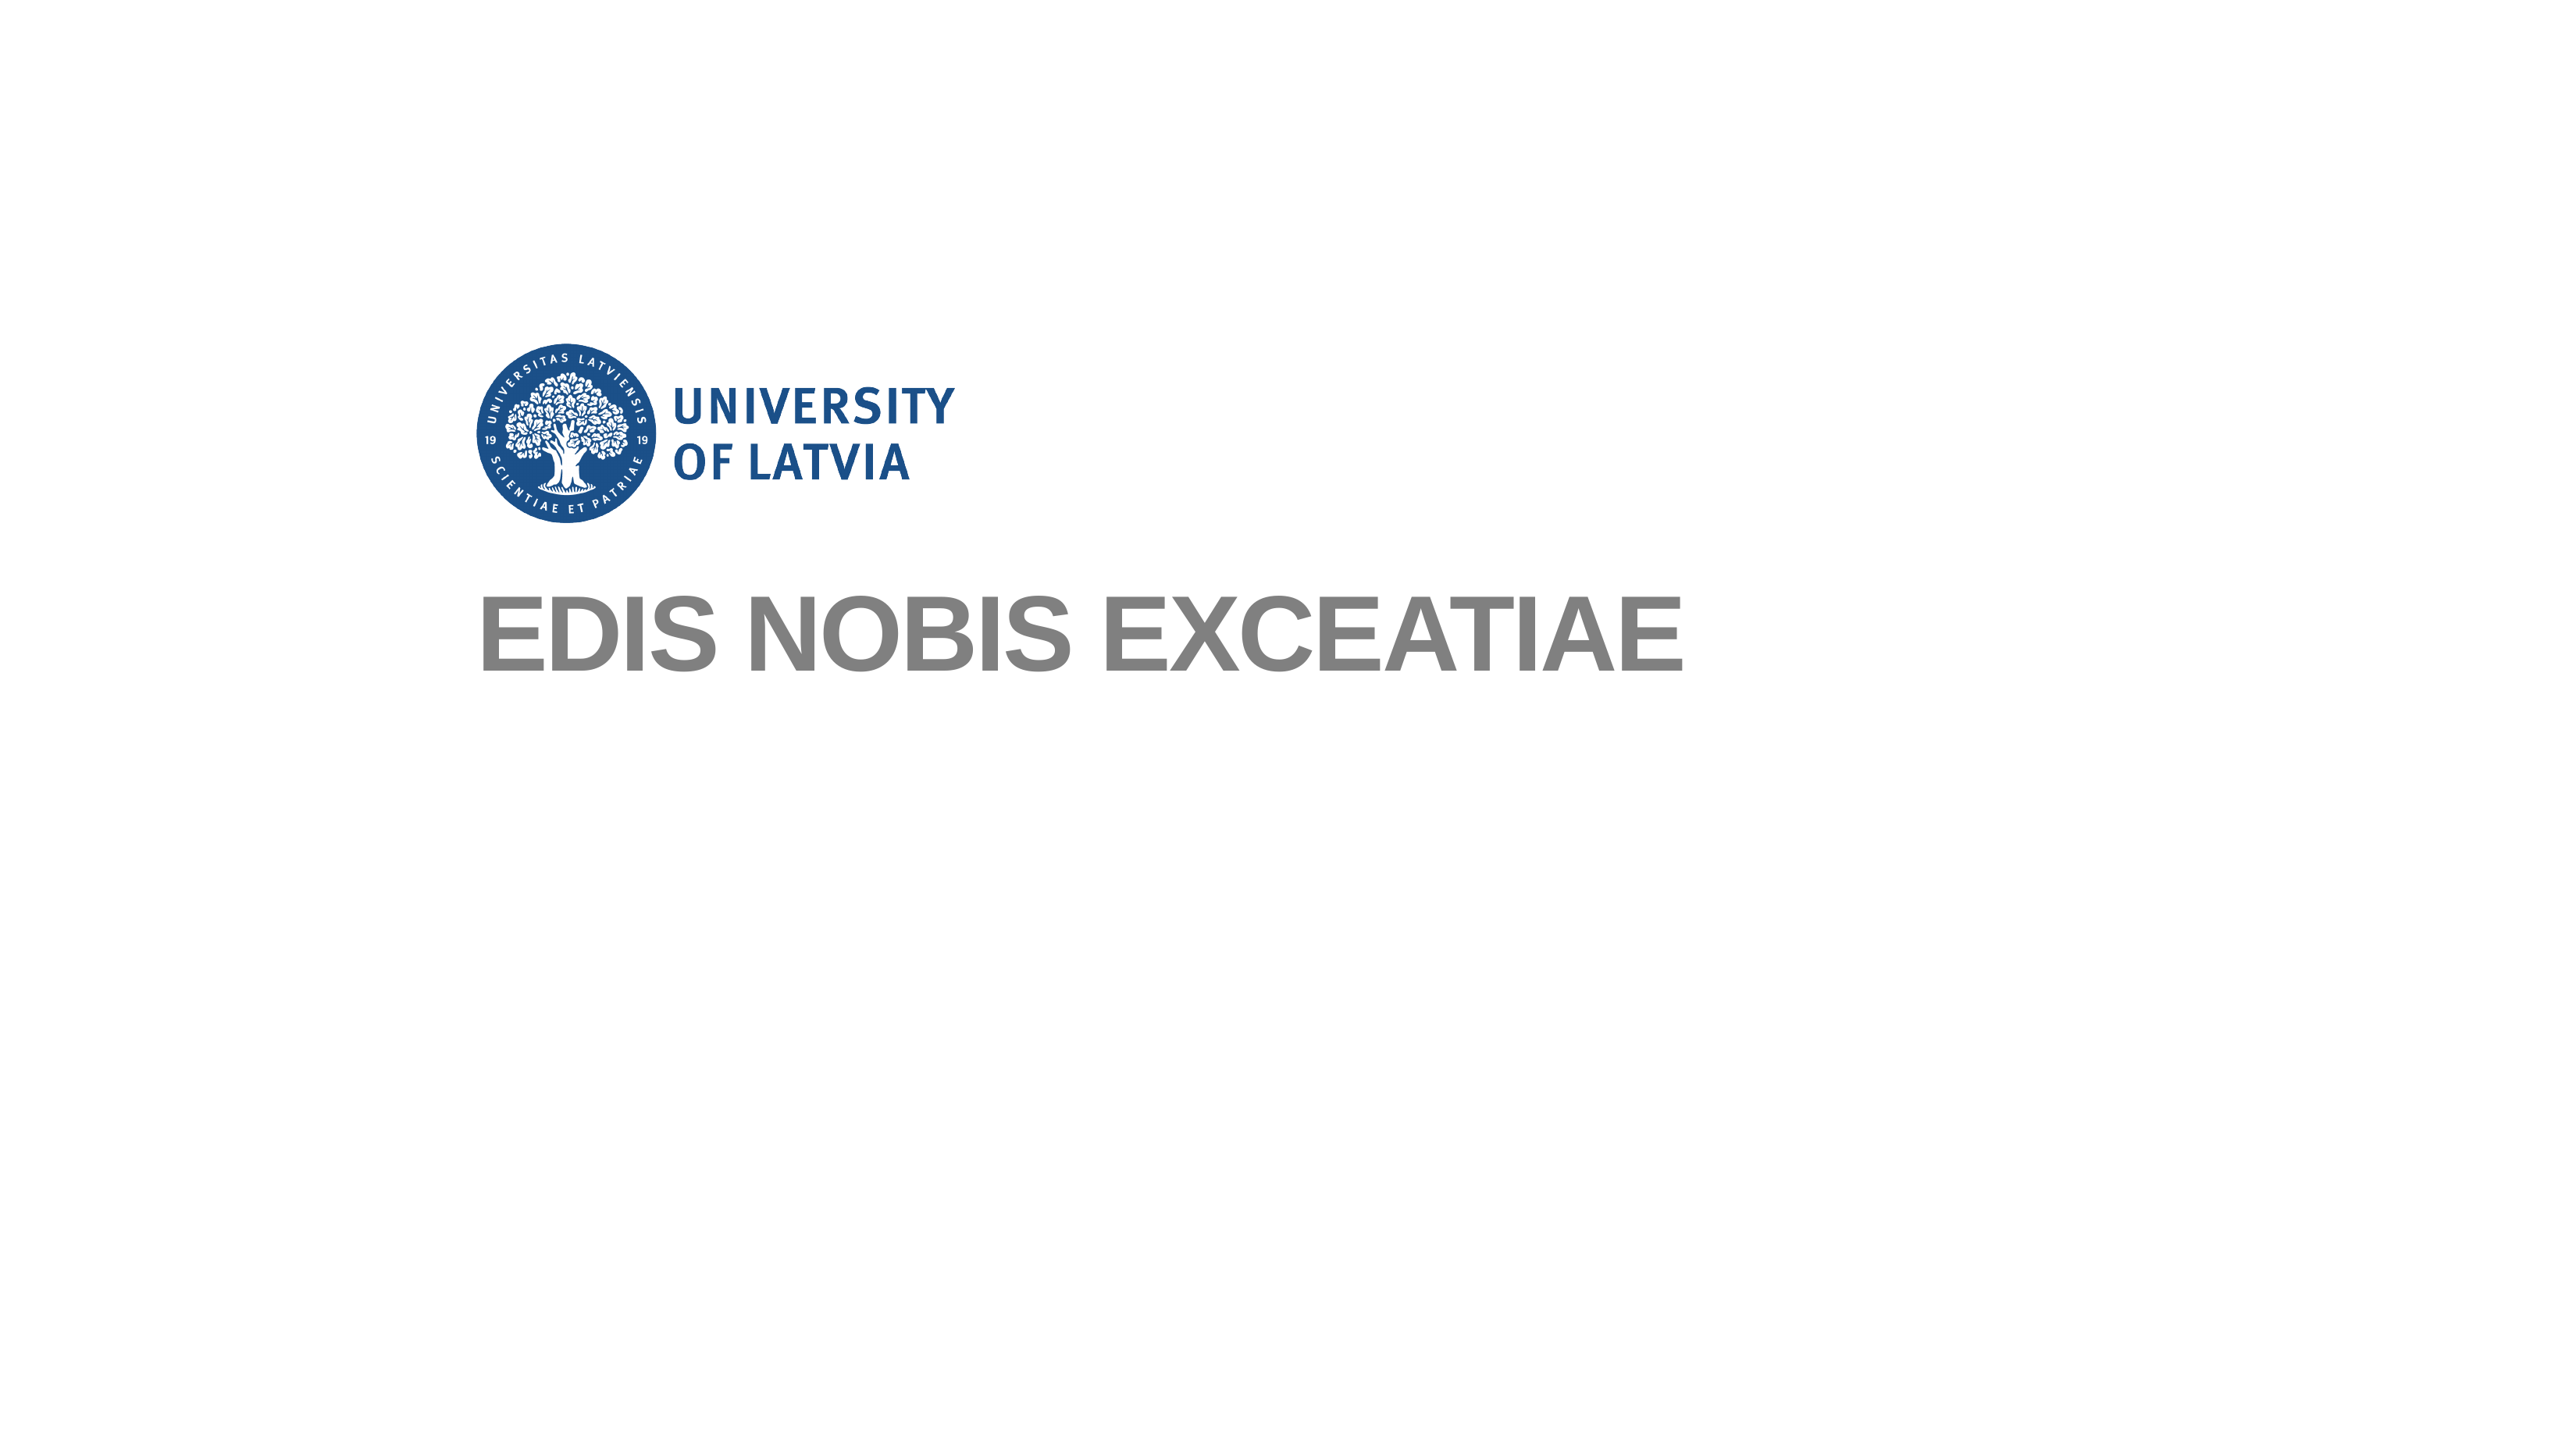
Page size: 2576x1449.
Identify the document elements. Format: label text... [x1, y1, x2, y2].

title EDIS NOBIS EXCEATIAE [476, 564, 2099, 694]
picture [476, 344, 955, 523]
